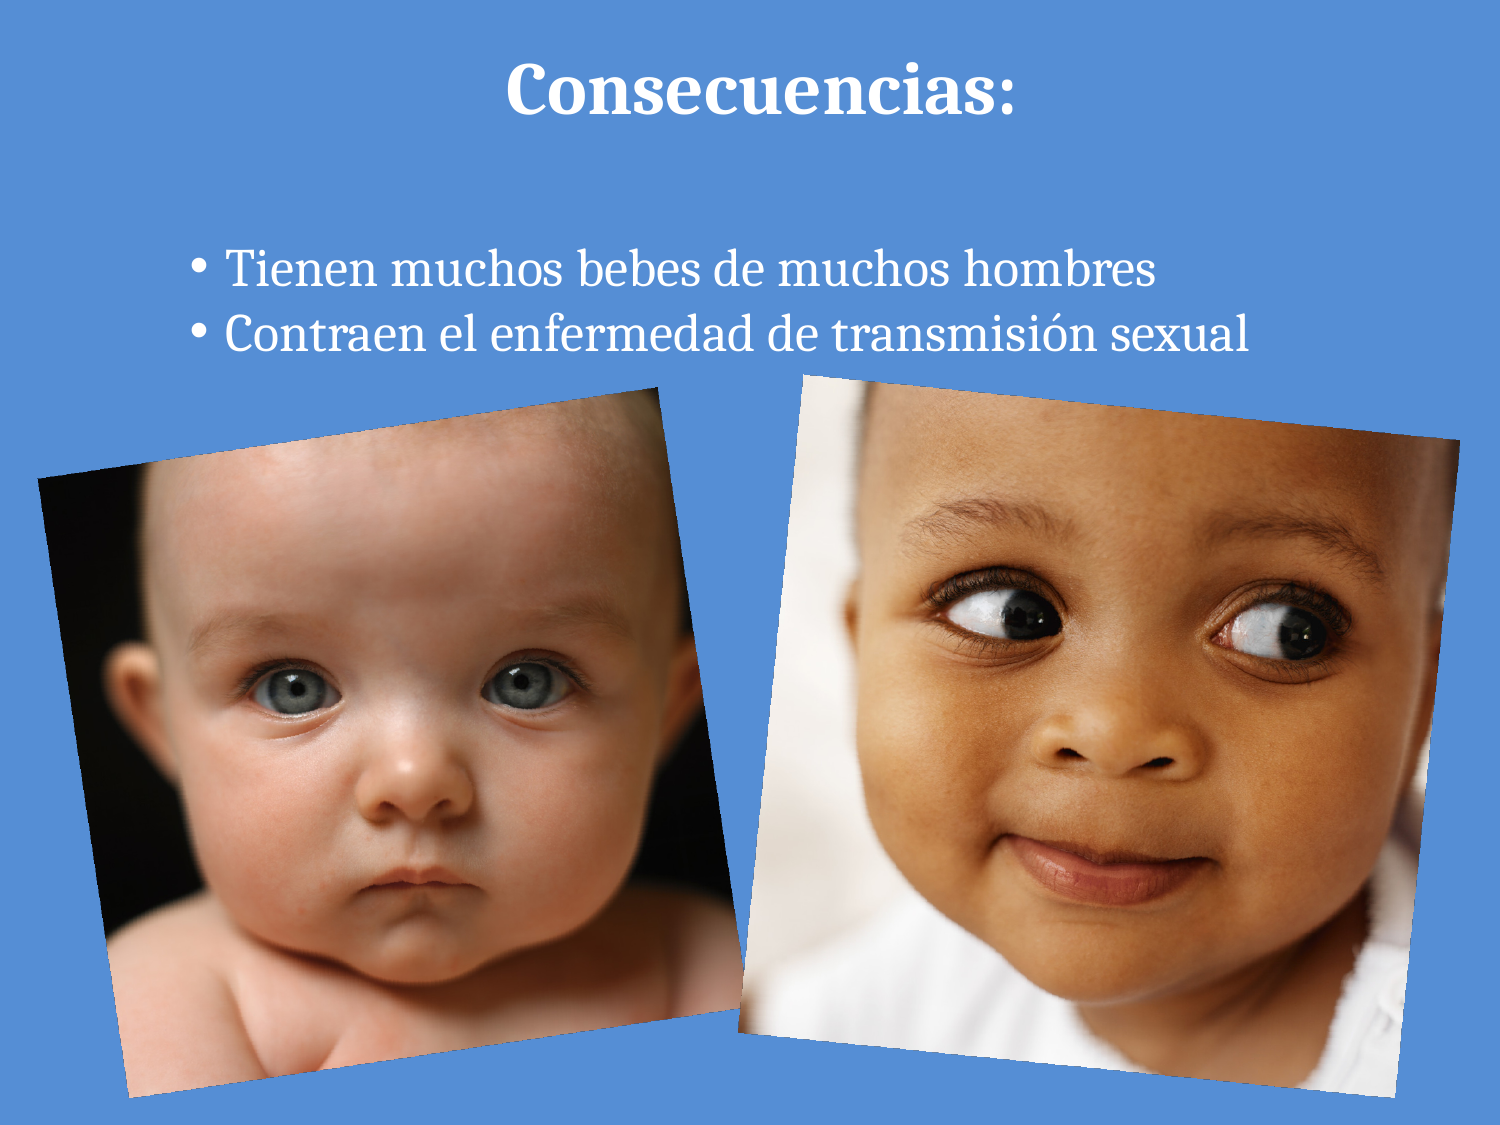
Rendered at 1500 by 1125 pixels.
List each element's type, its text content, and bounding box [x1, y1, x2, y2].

text_box Tienen muchos bebes de muchos hombres Contraen el enfermedad de transmisión sexual [174, 224, 1375, 370]
title Consecuencias: [312, 44, 1213, 138]
picture [38, 374, 1460, 1098]
